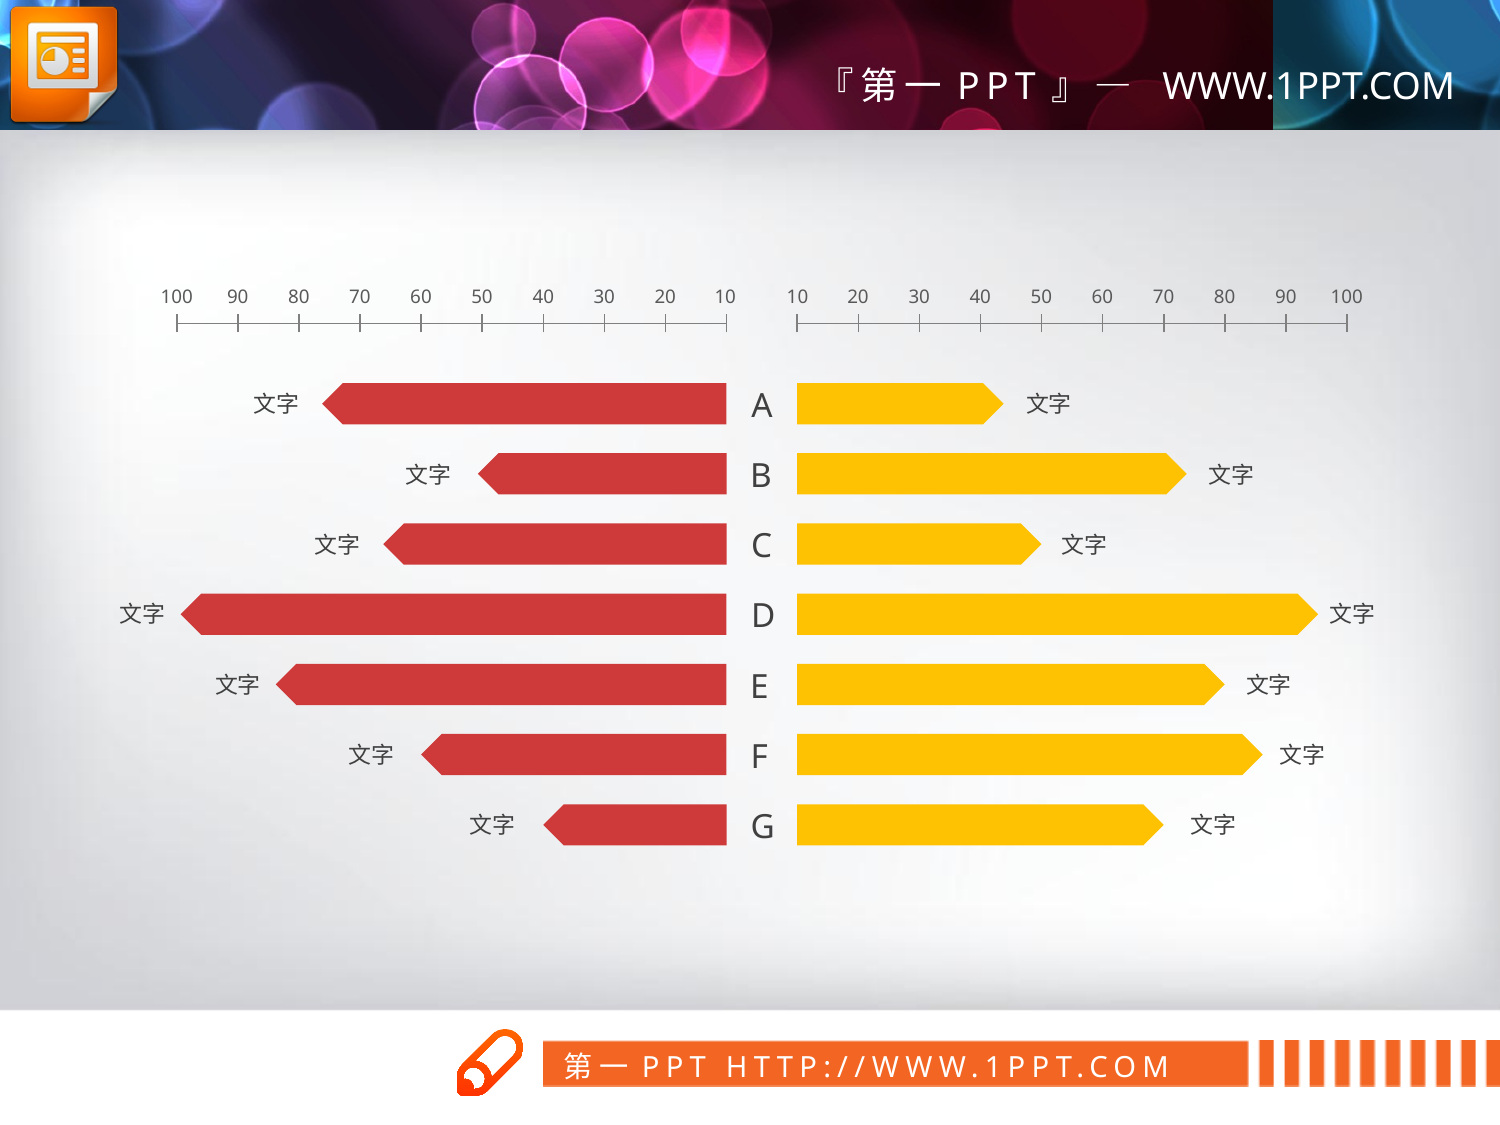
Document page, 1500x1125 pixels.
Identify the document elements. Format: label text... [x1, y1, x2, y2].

text_box [795, 451, 1189, 497]
text_box [795, 731, 1265, 778]
text_box 20 [835, 278, 881, 312]
text_box 70 [1141, 278, 1187, 312]
text_box 40 [957, 278, 1003, 312]
text_box 10 [703, 278, 748, 313]
picture [0, 0, 1500, 1012]
text_box 文字 [458, 805, 528, 845]
text_box 30 [581, 278, 627, 312]
text_box 文字 [394, 454, 464, 494]
text_box 文字 [1234, 664, 1304, 704]
text_box 文字 [337, 735, 407, 775]
text_box [795, 380, 1006, 427]
text_box 10 [774, 278, 820, 313]
text_box [795, 802, 1166, 848]
text_box 80 [1202, 278, 1248, 312]
text_box 60 [1080, 278, 1126, 312]
text_box 90 [1263, 278, 1309, 312]
text_box 文字 [1050, 524, 1120, 564]
text_box 文字 [1268, 735, 1338, 775]
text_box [176, 313, 727, 333]
text_box G [739, 799, 787, 851]
text_box [381, 521, 729, 567]
text_box 50 [459, 278, 505, 312]
text_box B [738, 448, 784, 500]
text_box 30 [896, 278, 942, 312]
text_box [475, 451, 729, 497]
text_box E [738, 658, 781, 711]
text_box 20 [642, 278, 688, 312]
text_box 60 [398, 278, 444, 312]
text_box F [738, 729, 780, 781]
picture [543, 1040, 1500, 1087]
text_box [795, 521, 1044, 567]
text_box 100 [1319, 278, 1375, 313]
text_box 50 [1018, 278, 1064, 312]
text_box 文字 [203, 664, 273, 704]
text_box [319, 380, 729, 427]
text_box 文字 [303, 524, 373, 564]
text_box 文字 [1318, 593, 1388, 633]
text_box [795, 661, 1227, 708]
text_box 文字 [241, 384, 311, 424]
text_box 90 [215, 278, 261, 312]
text_box 100 [148, 278, 205, 313]
text_box 文字 [107, 593, 178, 633]
text_box 文字 [1196, 454, 1267, 494]
text_box [273, 661, 729, 708]
text_box 文字 [1014, 384, 1084, 424]
text_box 40 [520, 278, 566, 312]
text_box [178, 591, 729, 637]
text_box 文字 [1178, 805, 1249, 845]
text_box [541, 802, 729, 848]
text_box 70 [337, 278, 383, 312]
text_box 80 [276, 278, 322, 312]
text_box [796, 313, 1348, 333]
text_box A [739, 378, 785, 430]
text_box [419, 731, 729, 778]
text_box [795, 591, 1318, 637]
text_box D [739, 588, 788, 641]
text_box C [739, 518, 784, 571]
